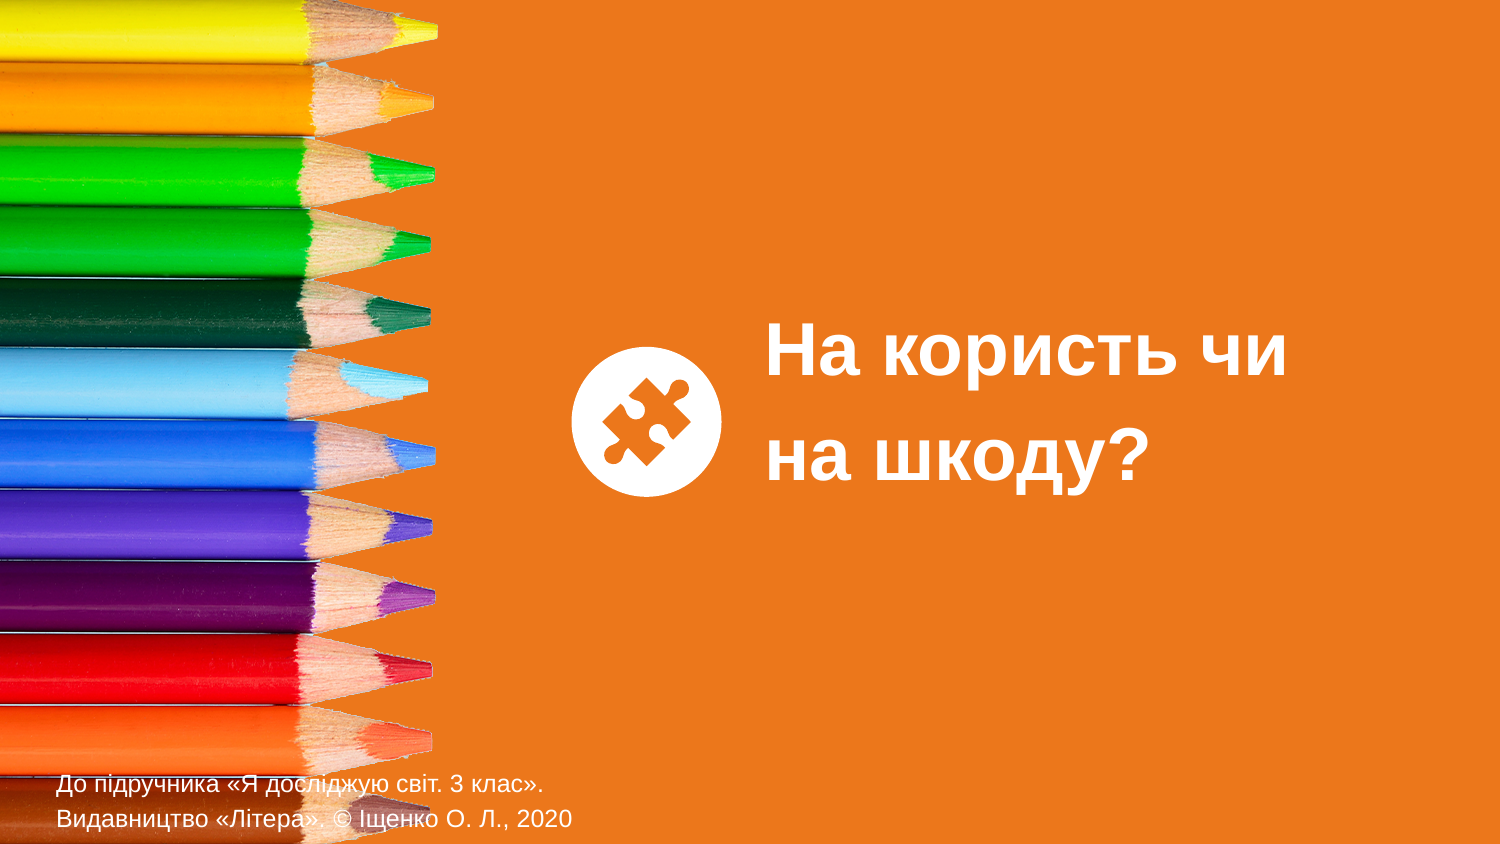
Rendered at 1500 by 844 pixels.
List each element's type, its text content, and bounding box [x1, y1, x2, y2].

picture [0, 0, 438, 844]
text_box [600, 375, 693, 469]
list До підручника «Я досліджую світ. 3 клас». Видавництво «Літера». © Іщенко О. Л., 2020 [41, 776, 792, 824]
text_box [569, 344, 724, 499]
list На користь чи на шкоду? [750, 351, 1500, 446]
